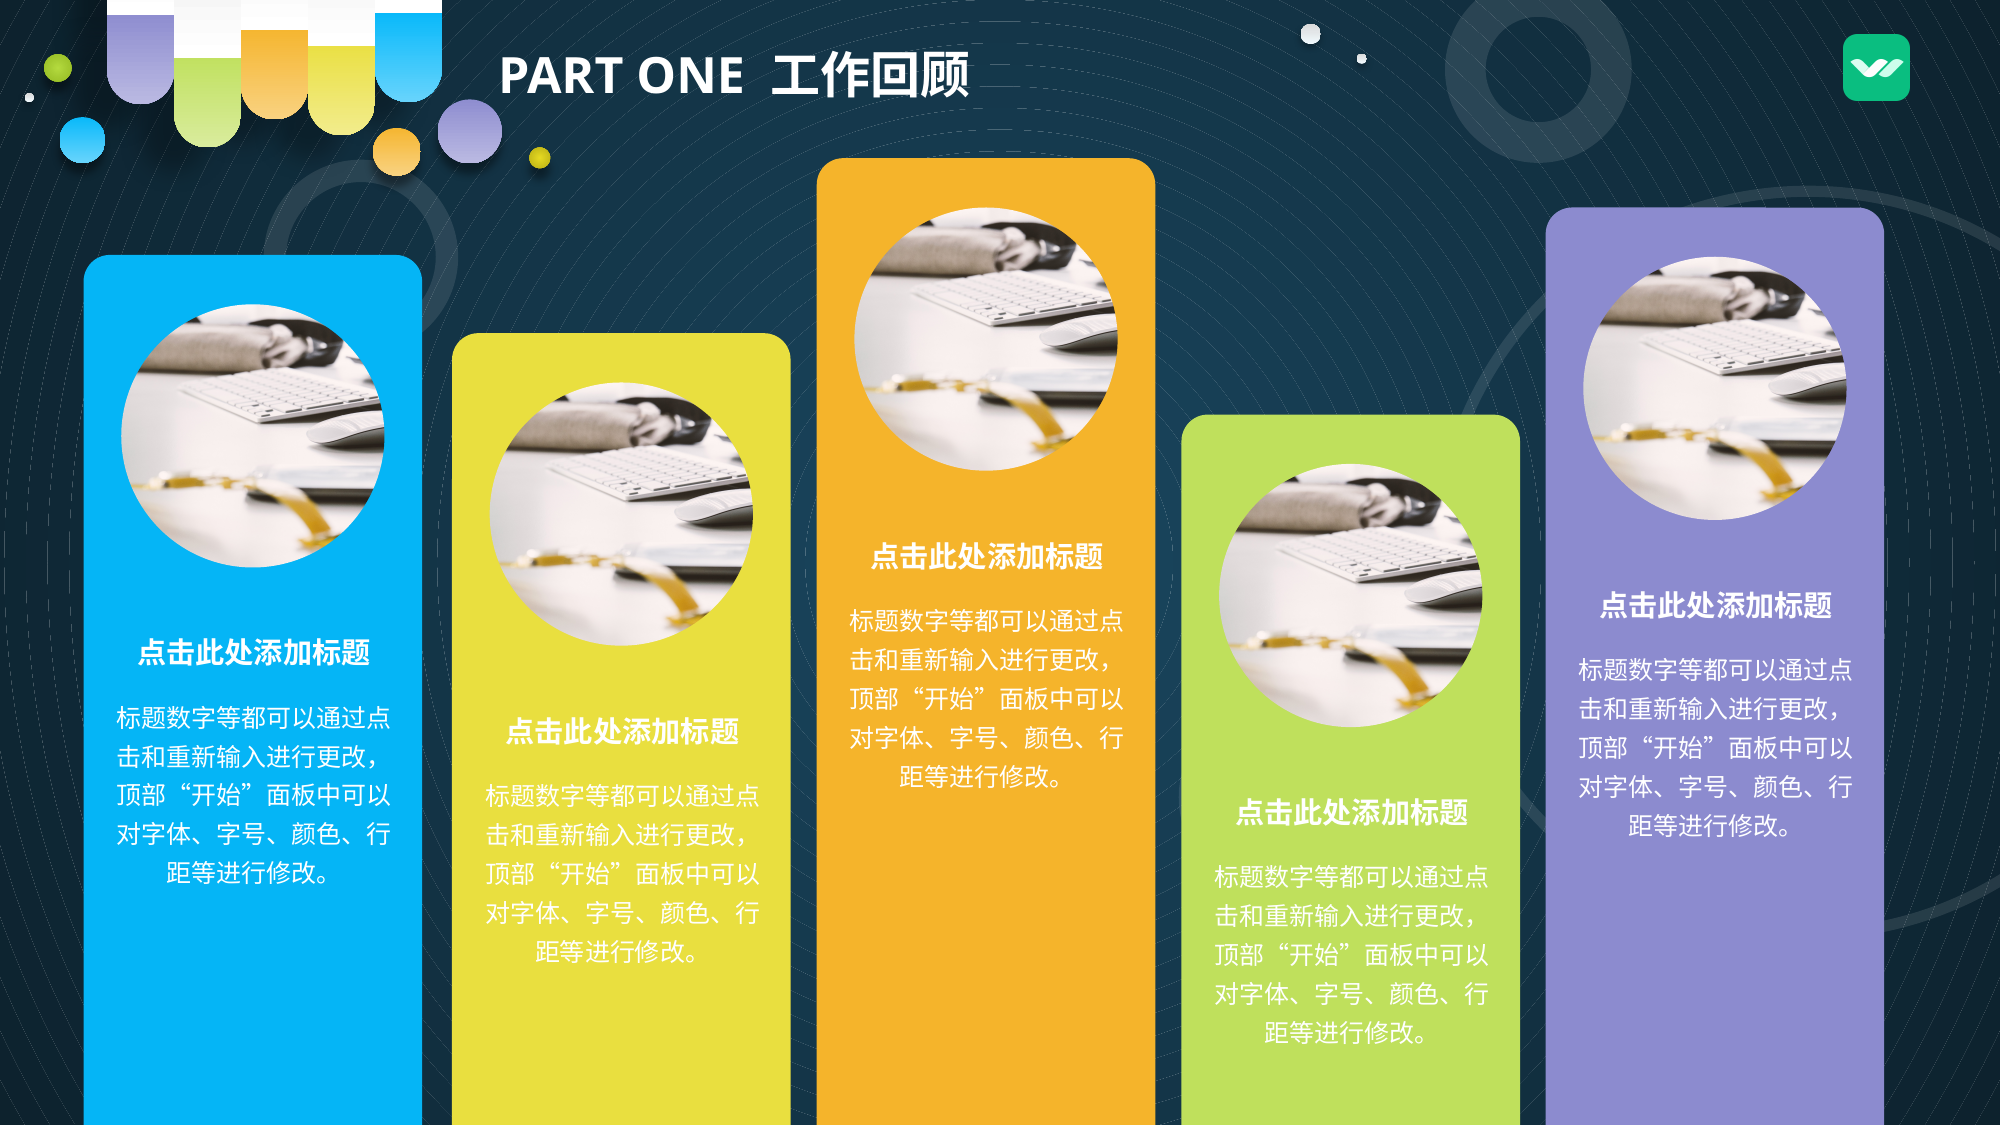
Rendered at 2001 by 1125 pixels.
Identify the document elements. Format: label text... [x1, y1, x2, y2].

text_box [451, 333, 791, 1125]
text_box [1181, 414, 1520, 1125]
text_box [816, 158, 1156, 1125]
picture [1843, 33, 1910, 101]
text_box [1545, 207, 1885, 1125]
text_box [83, 254, 423, 1125]
list PART ONE 工作回顾 [482, 33, 1358, 122]
